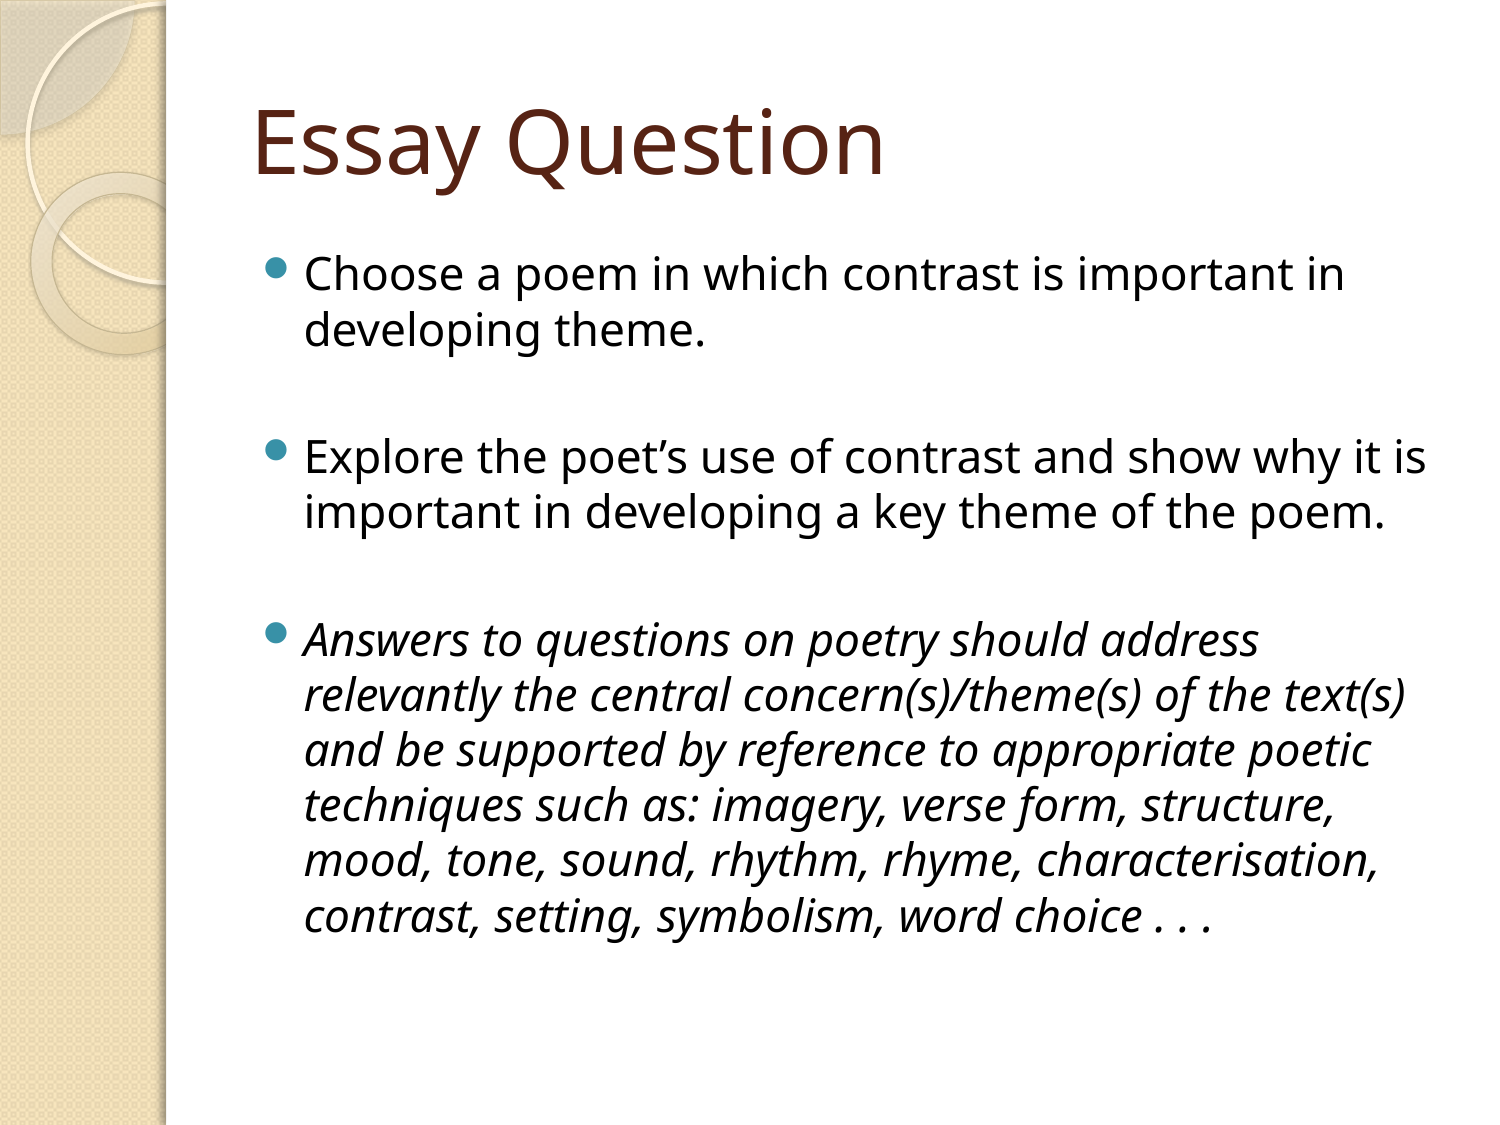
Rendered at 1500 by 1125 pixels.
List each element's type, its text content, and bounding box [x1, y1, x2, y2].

title Essay Question [235, 45, 1466, 233]
list Choose a poem in which contrast is important in developing theme. Explore the poet’s use of contrast and show why it is important in developing a key theme of the poem. Answers to questions on poetry should address relevantly the central concern(s)/theme(s) of the text(s) and be supported by reference to appropriate poetic techniques such as: imagery, verse form, structure, mood, tone, sound, rhythm, rhyme, characterisation, contrast, setting, symbolism, word choice . . . [235, 237, 1466, 1025]
